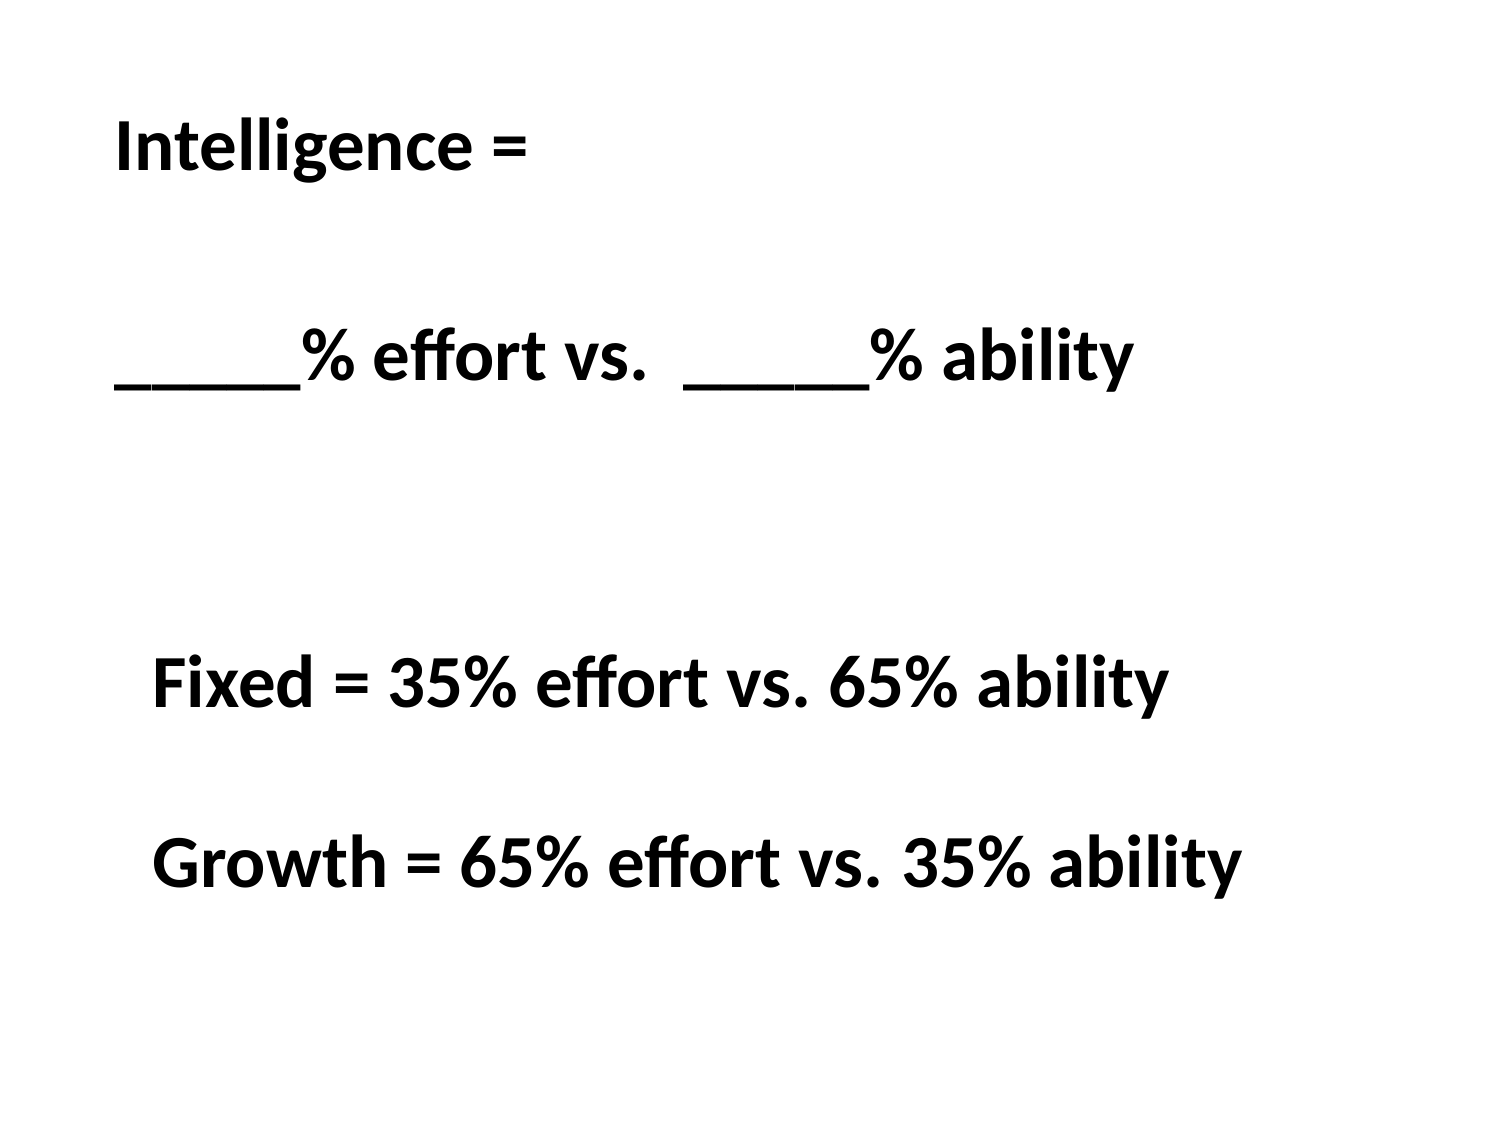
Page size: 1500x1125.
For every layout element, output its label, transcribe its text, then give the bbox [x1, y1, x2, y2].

text_box Fixed = 35% effort vs. 65% ability Growth = 65% effort vs. 35% ability [137, 624, 1276, 910]
list Intelligence = _____% effort vs. _____% ability [99, 87, 1388, 450]
